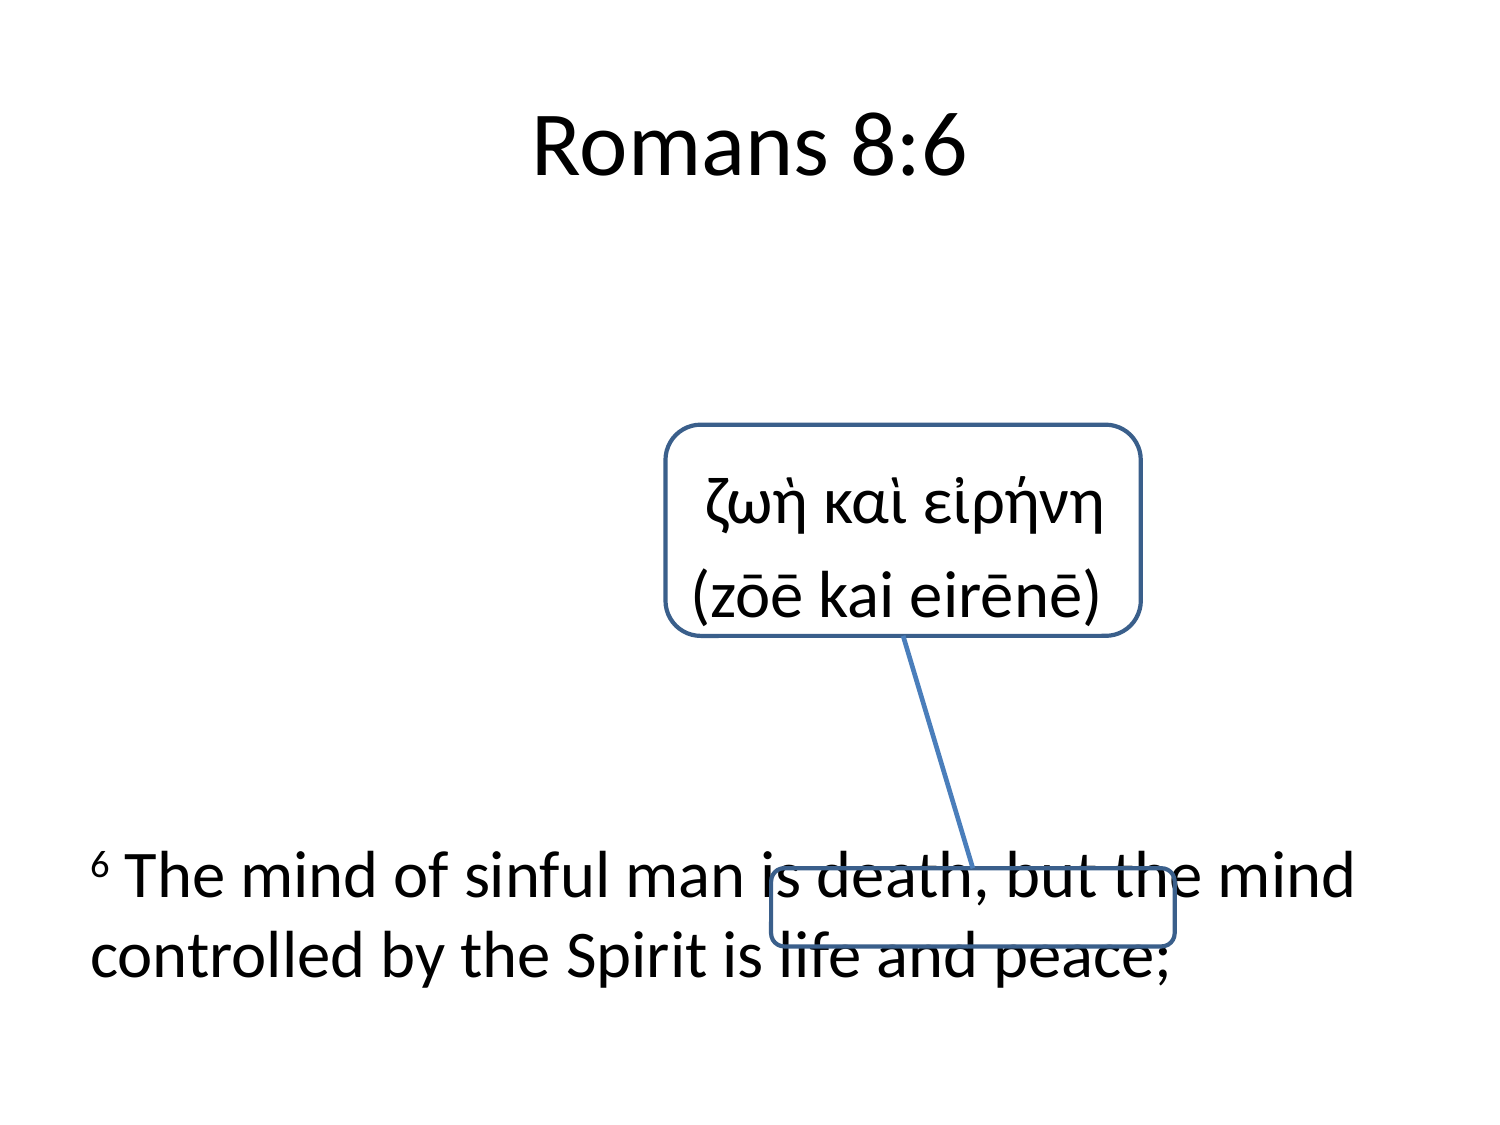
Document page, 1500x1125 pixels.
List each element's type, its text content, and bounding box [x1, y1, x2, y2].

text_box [902, 635, 974, 869]
title Romans 8:6 [75, 45, 1425, 233]
list ζωὴ καὶ εἰρήνη (zōē kai eirēnē) 6 The mind of sinful man is death, but the mind controlled by the Spirit is life and peace; [75, 262, 1425, 1005]
text_box [768, 866, 1177, 949]
text_box [663, 422, 1143, 639]
